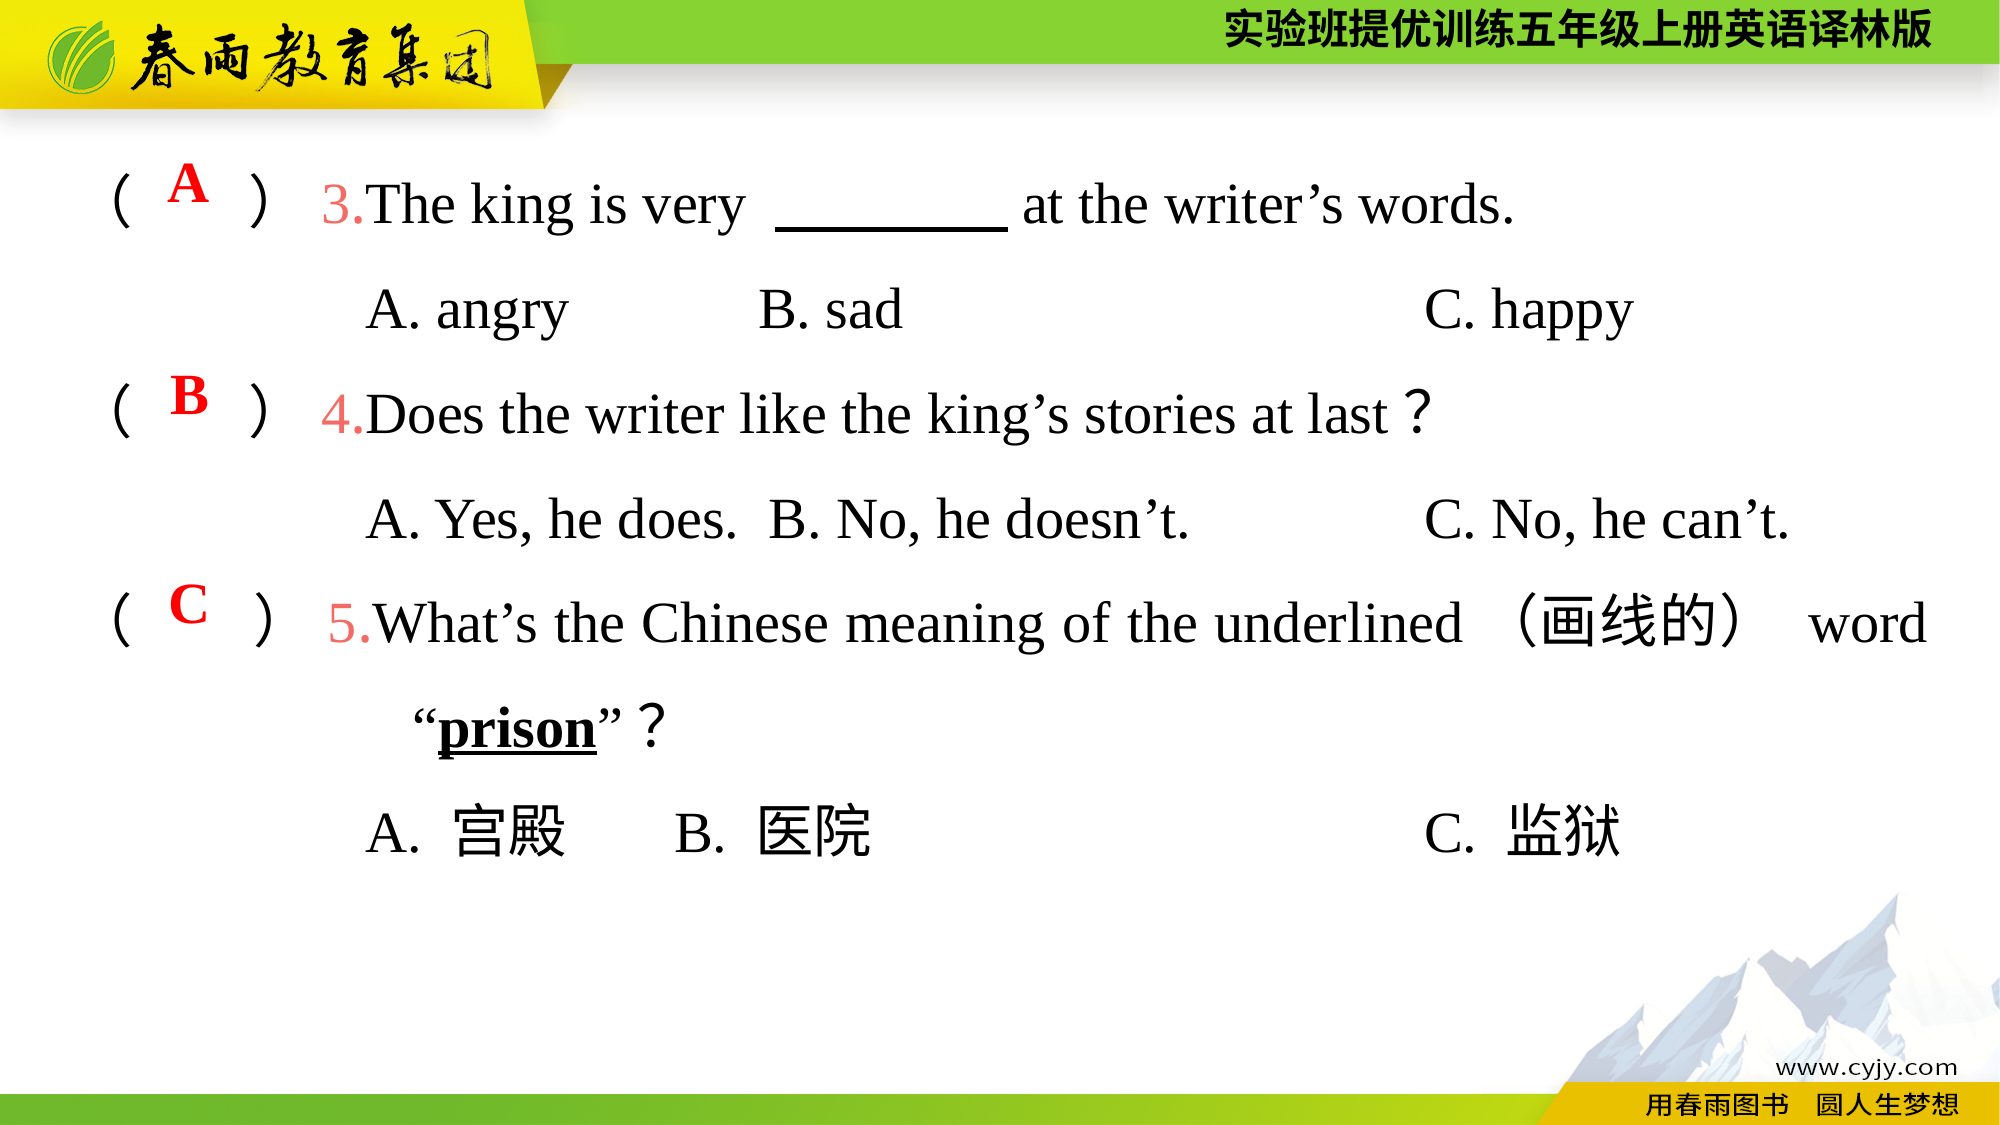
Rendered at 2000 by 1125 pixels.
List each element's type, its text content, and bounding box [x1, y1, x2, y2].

picture [0, 0, 2000, 1125]
text_box B [156, 348, 225, 434]
text_box A [152, 137, 225, 222]
text_box C [154, 558, 226, 643]
list （ ）3.The king is very at the writer’s words. A. angry B. sad C. happy （ ）4.Does the writer like the king’s stories at last？ A. Yes, he does. B. No, he doesn’t. C. No, he can’t. （ ）5.What’s the Chinese meaning of the underlined（画线的） word “prison”？ A. 宫殿 B. 医院 C. 监狱 [59, 122, 1944, 880]
